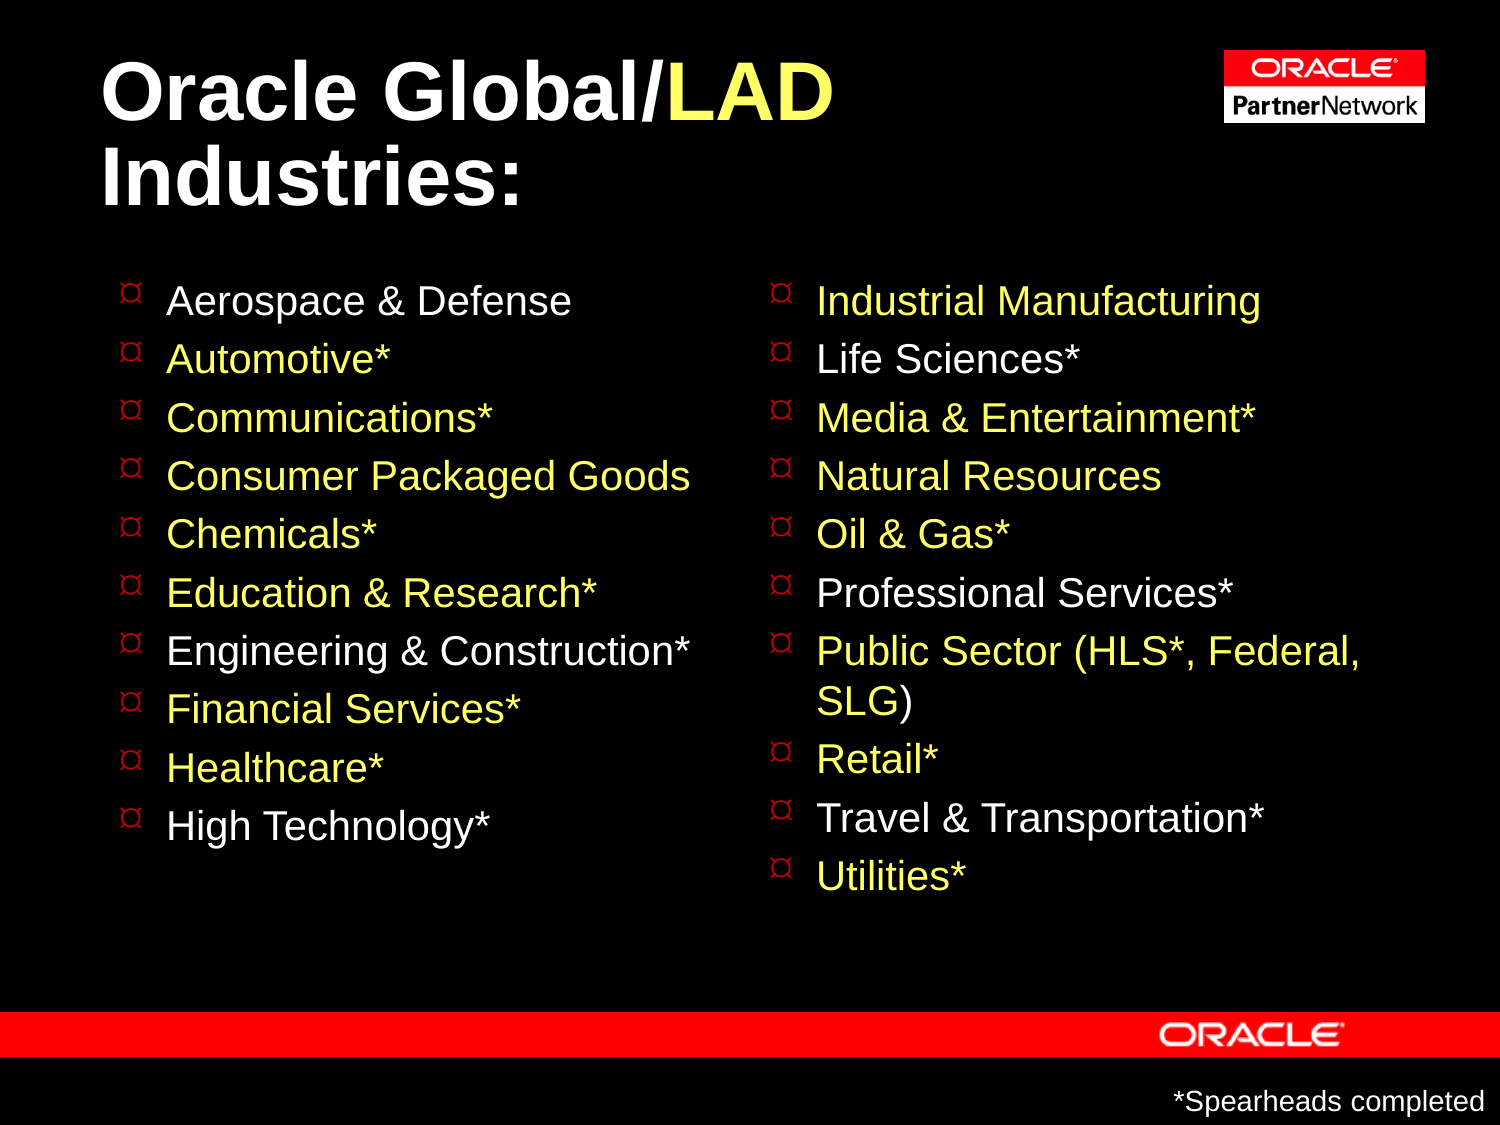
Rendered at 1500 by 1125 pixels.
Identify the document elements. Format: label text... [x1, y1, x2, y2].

text_box *Spearheads completed [1158, 1074, 1500, 1125]
picture [1224, 50, 1425, 123]
title Oracle Global/LAD Industries: [100, 49, 1200, 225]
list Aerospace & Defense Automotive* Communications* Consumer Packaged Goods Chemicals* Education & Research* Engineering & Construction* Financial Services* Healthcare* High Technology* [103, 266, 729, 942]
list Industrial Manufacturing Life Sciences* Media & Entertainment* Natural Resources Oil & Gas* Professional Services* Public Sector (HLS*, Federal, SLG) Retail* Travel & Transportation* Utilities* [753, 266, 1379, 942]
